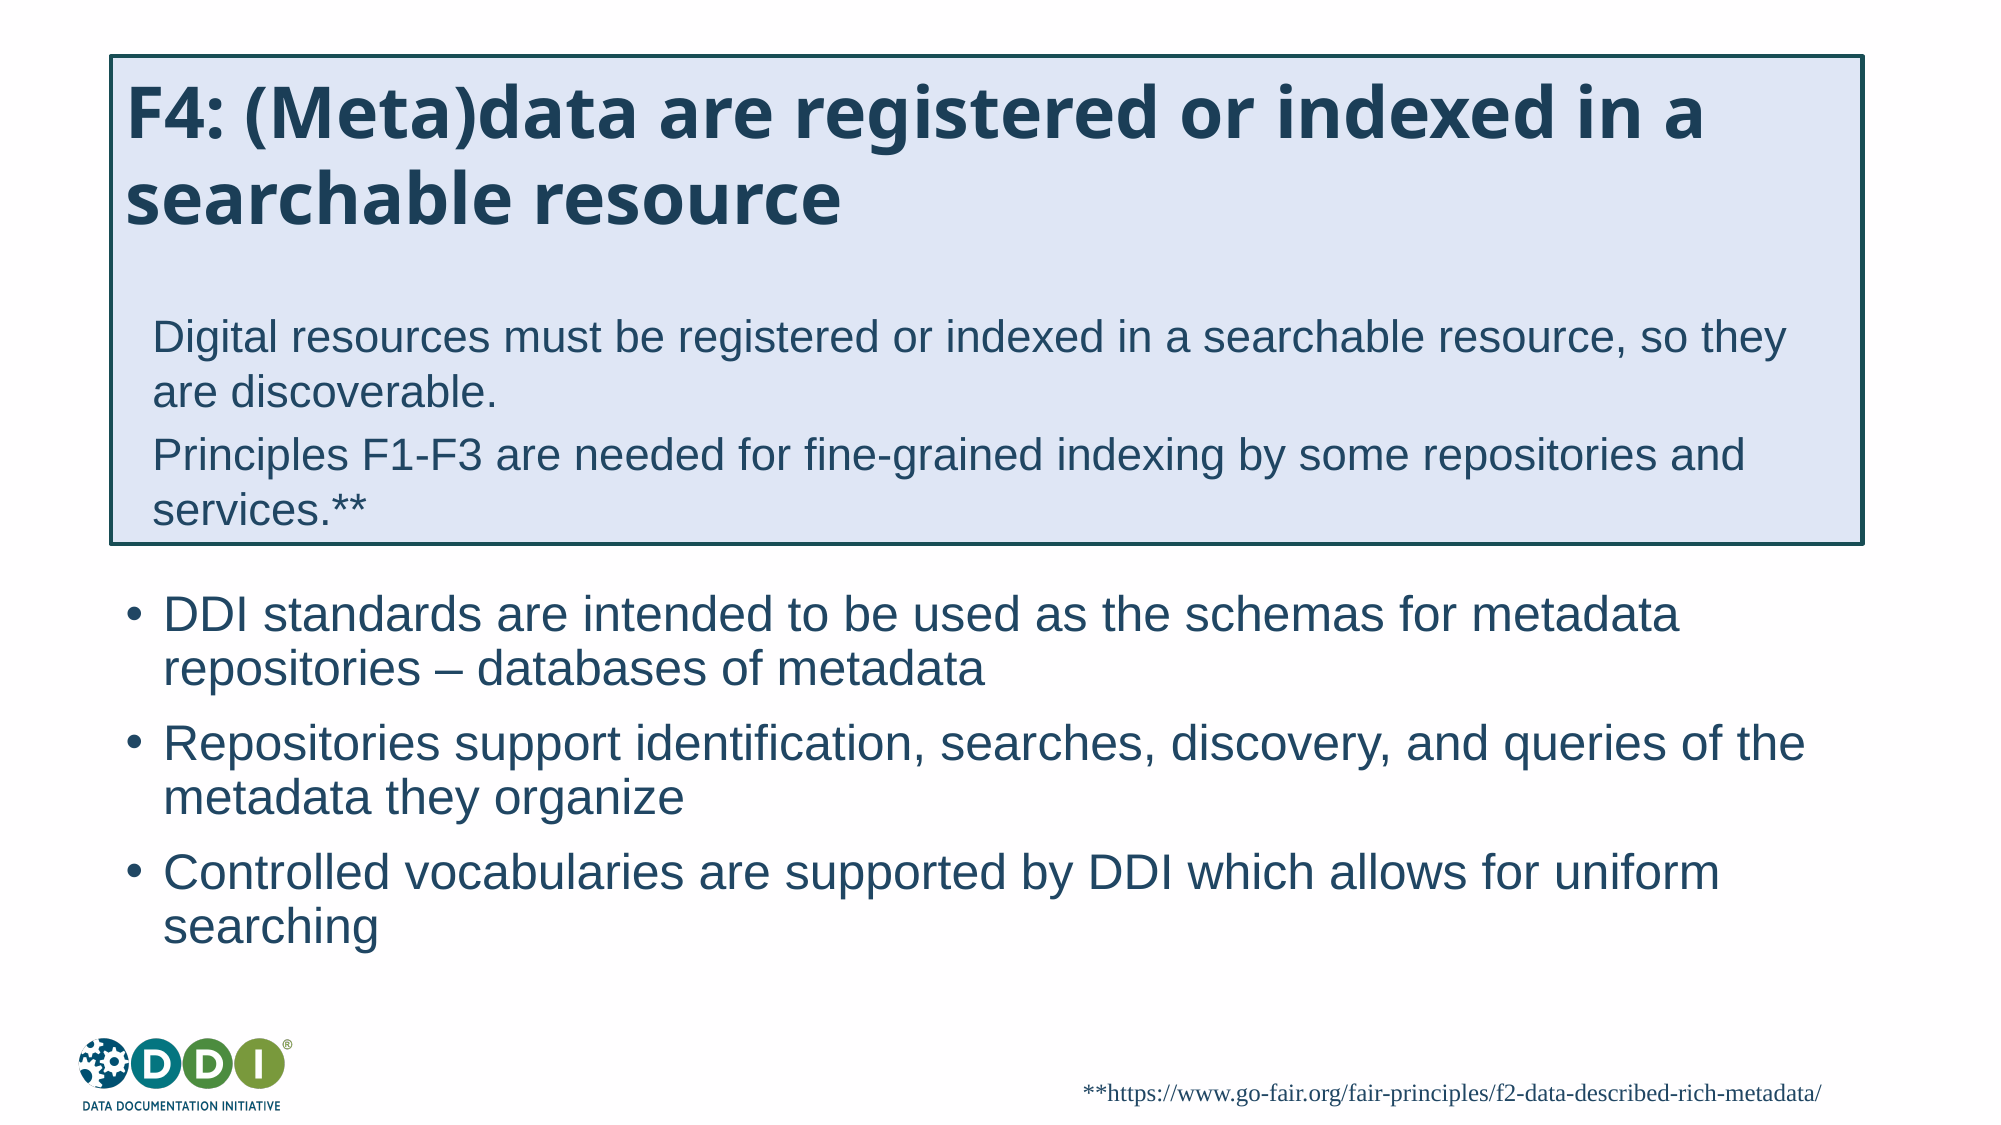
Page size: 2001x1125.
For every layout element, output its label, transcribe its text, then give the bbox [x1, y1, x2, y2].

list Digital resources must be registered or indexed in a searchable resource, so they are discoverable. Principles F1-F3 are needed for fine-grained indexing by some repositories and services.** [137, 299, 1863, 544]
picture [65, 1032, 305, 1115]
text_box **https://www.go-fair.org/fair-principles/f2-data-described-rich-metadata/ [1068, 1068, 2000, 1114]
text_box [109, 54, 1865, 546]
text_box DDI standards are intended to be used as the schemas for metadata repositories – databases of metadata Repositories support identification, searches, discovery, and queries of the metadata they organize Controlled vocabularies are supported by DDI which allows for uniform searching [110, 581, 1836, 994]
title F4: (Meta)data are registered or indexed in a searchable resource [110, 59, 1863, 247]
